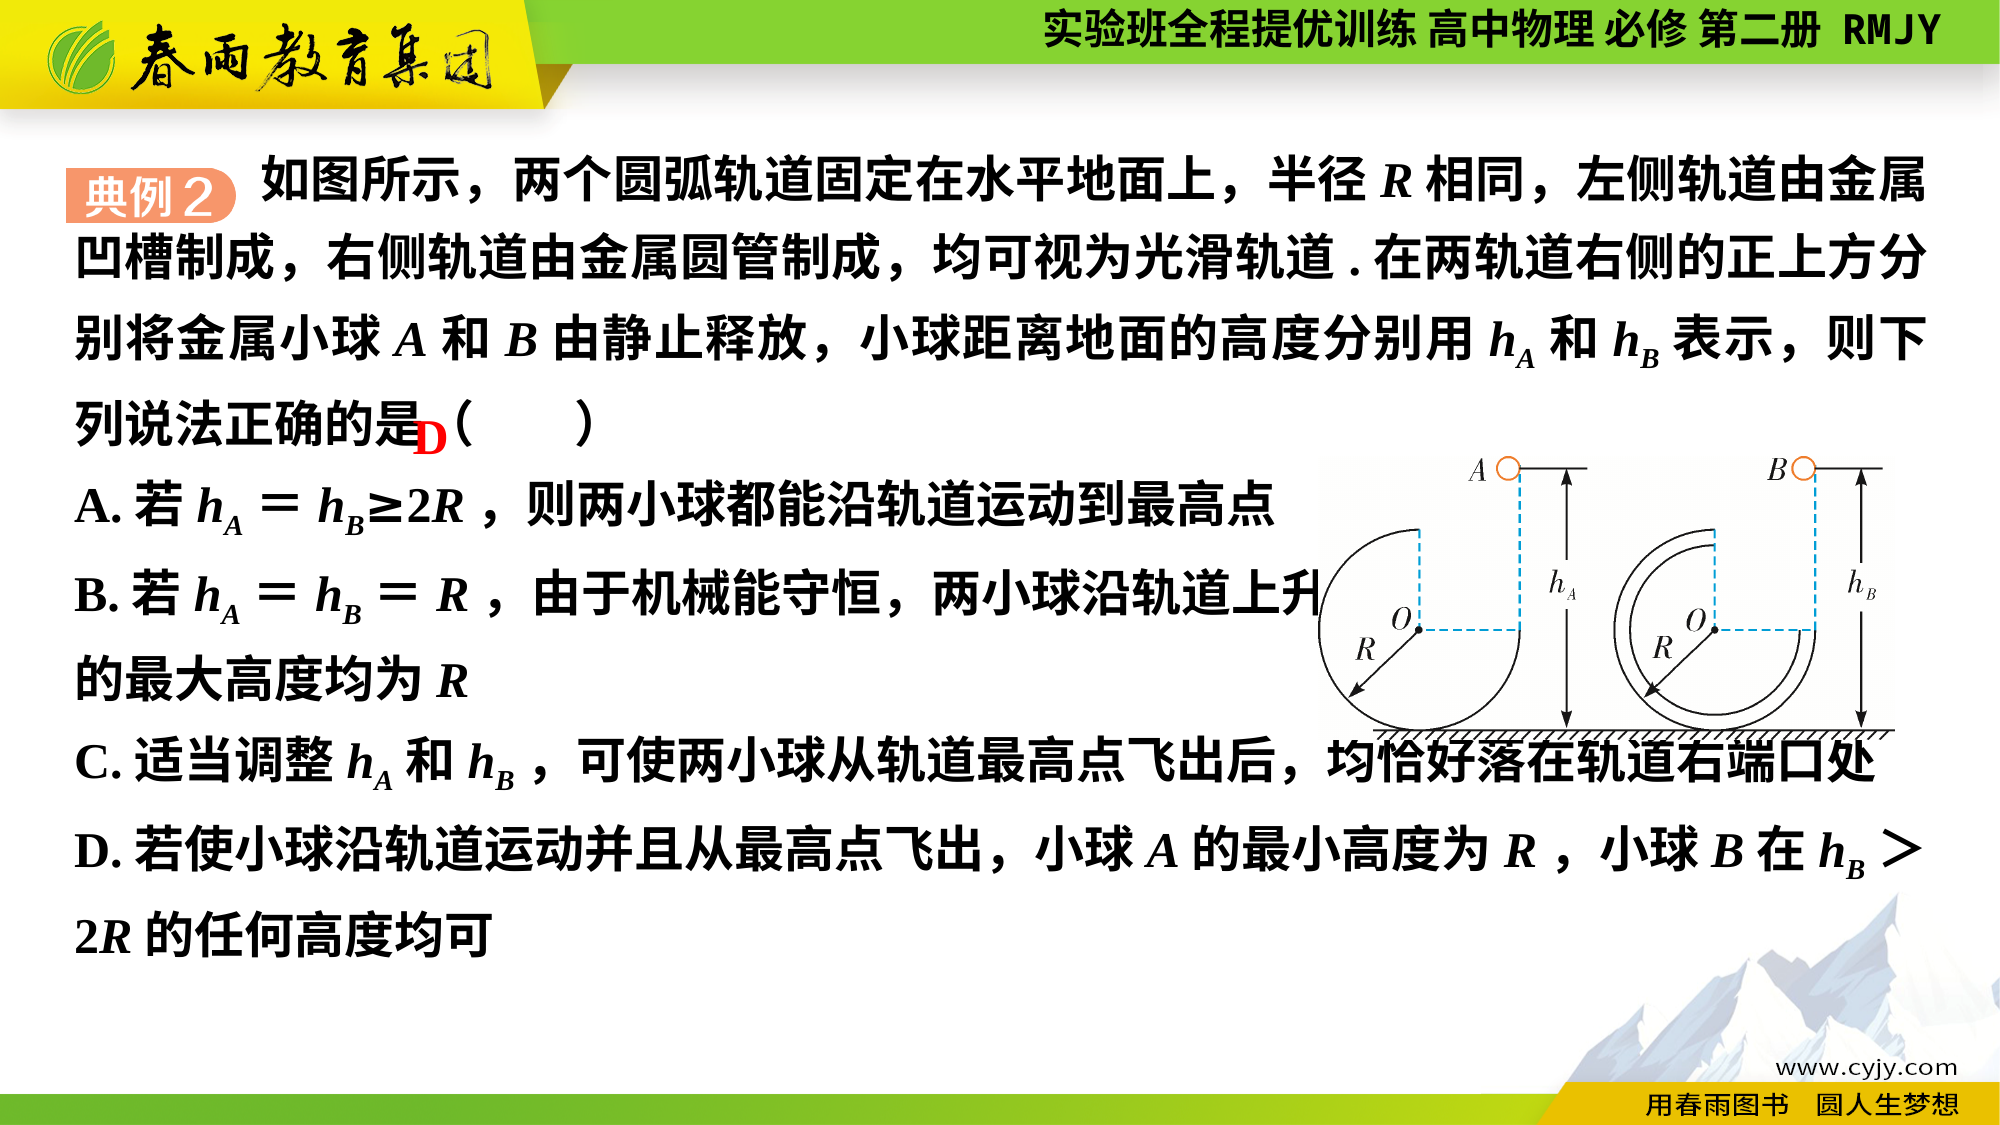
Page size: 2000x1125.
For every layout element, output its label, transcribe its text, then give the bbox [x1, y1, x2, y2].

text_box D [397, 397, 464, 472]
picture [0, 0, 2000, 1125]
